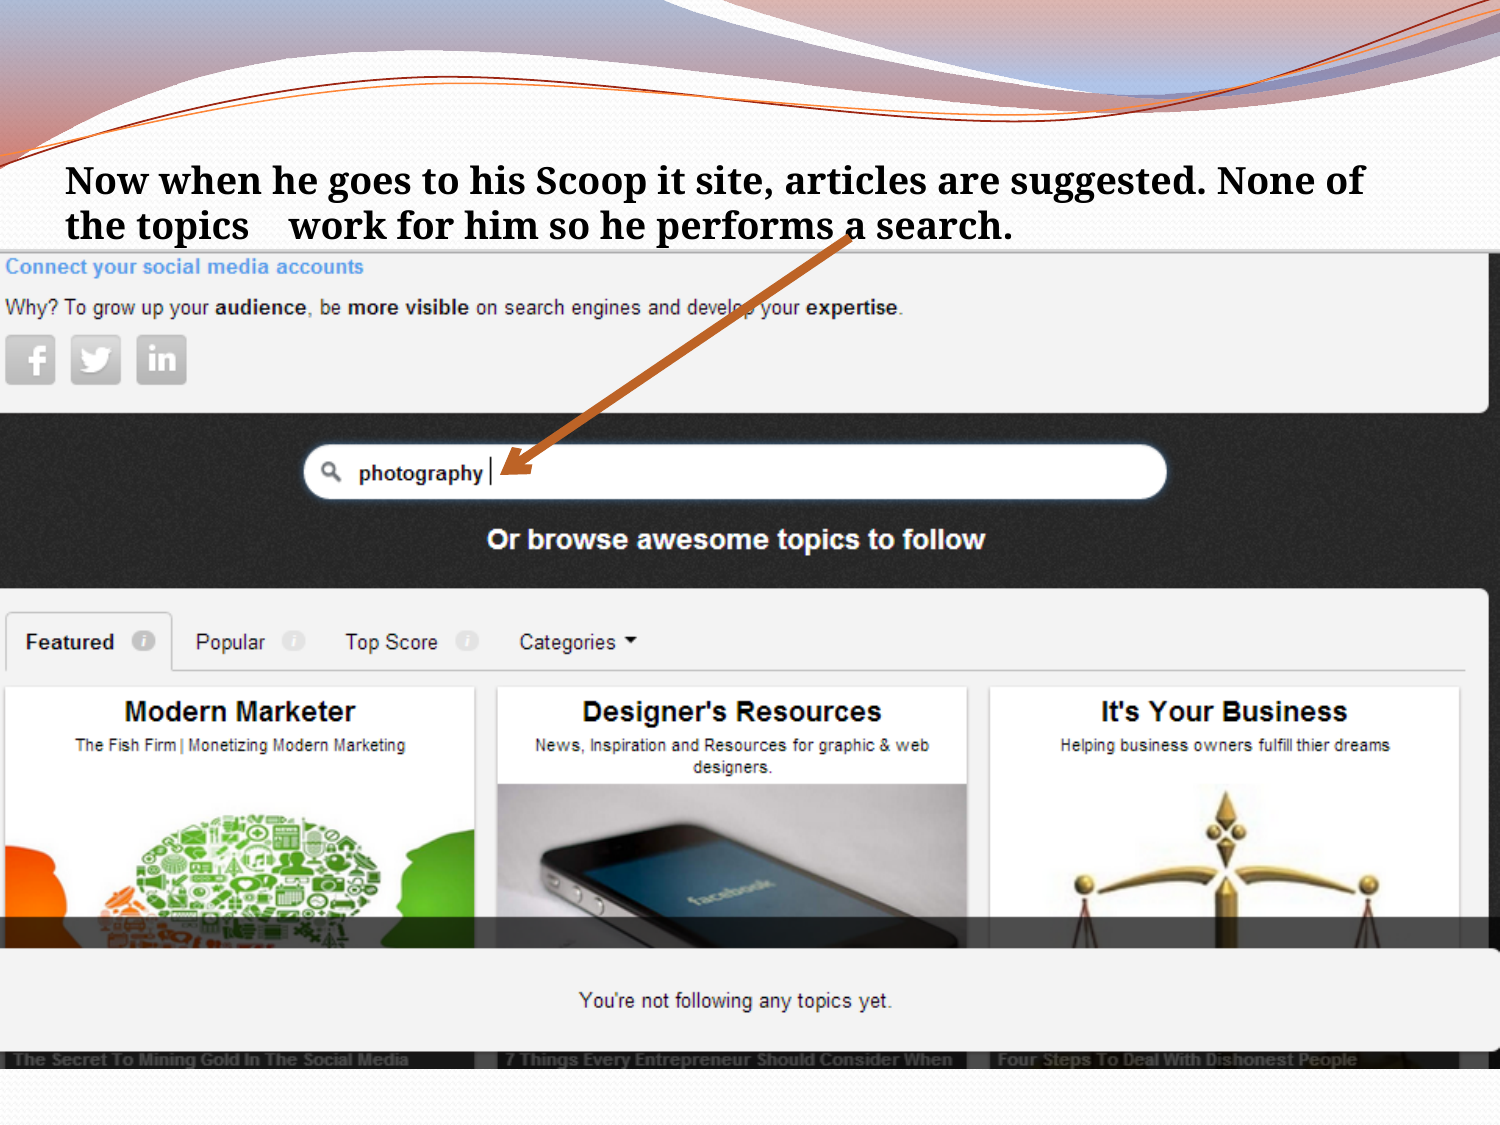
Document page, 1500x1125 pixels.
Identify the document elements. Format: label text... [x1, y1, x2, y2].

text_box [499, 237, 851, 476]
text_box Now when he goes to his Scoop it site, articles are suggested. None of the topics work for him so he performs a search. [50, 149, 1438, 249]
picture [0, 249, 1500, 1069]
